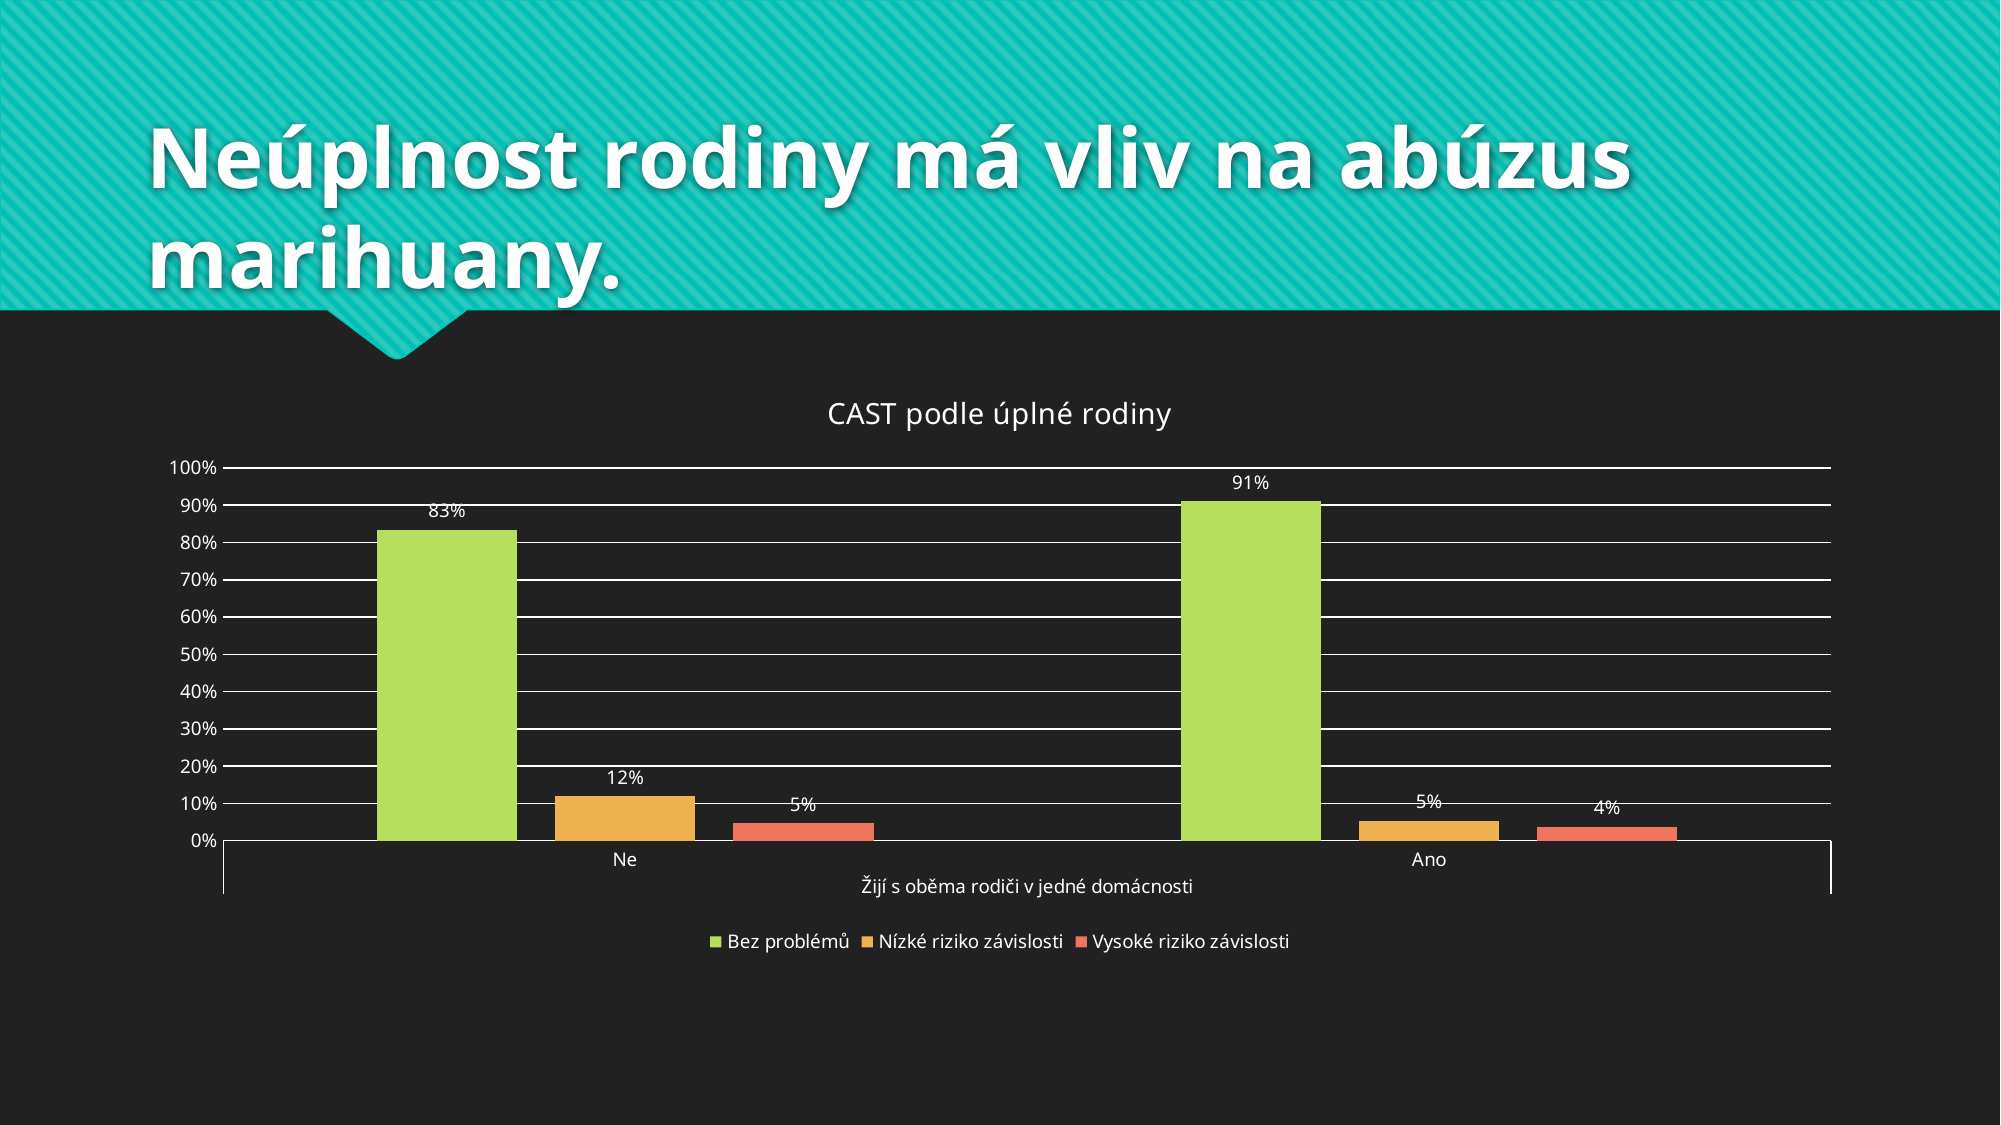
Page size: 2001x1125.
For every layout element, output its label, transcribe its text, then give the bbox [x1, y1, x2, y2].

title Neúplnost rodiny má vliv na abúzus marihuany. [131, 80, 1866, 313]
chart [134, 364, 1866, 962]
